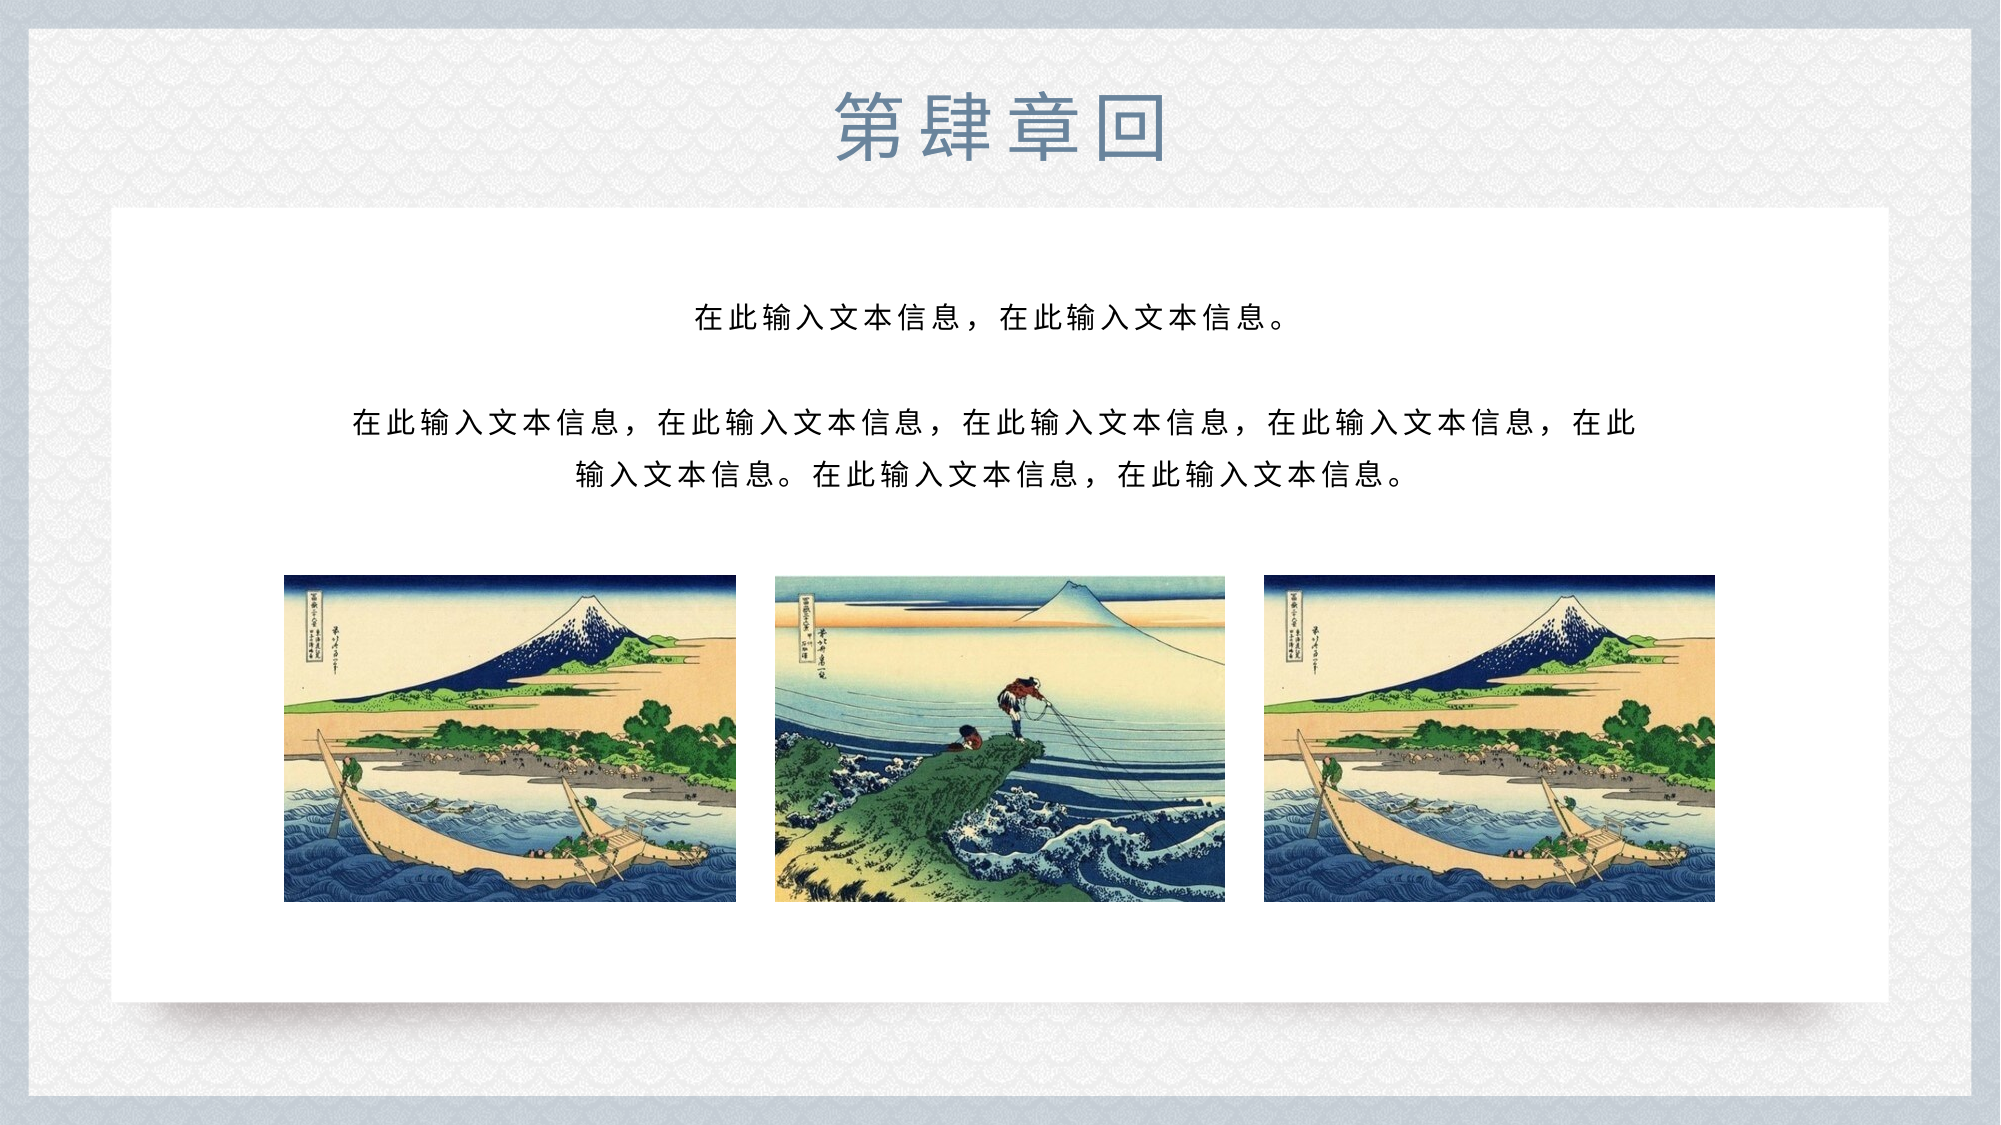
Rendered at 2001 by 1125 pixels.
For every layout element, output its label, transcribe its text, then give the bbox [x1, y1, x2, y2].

text_box 第肆章回 [816, 72, 1184, 178]
text_box ` [0, 0, 2000, 1125]
text_box 在此输入文本信息，在此输入文本信息。 在此输入文本信息，在此输入文本信息，在此输入文本信息，在此输入文本信息，在此输入文本信息。在此输入文本信息，在此输入文本信息。 [330, 274, 1665, 499]
picture [30, 30, 1970, 1095]
text_box [111, 207, 1889, 1000]
